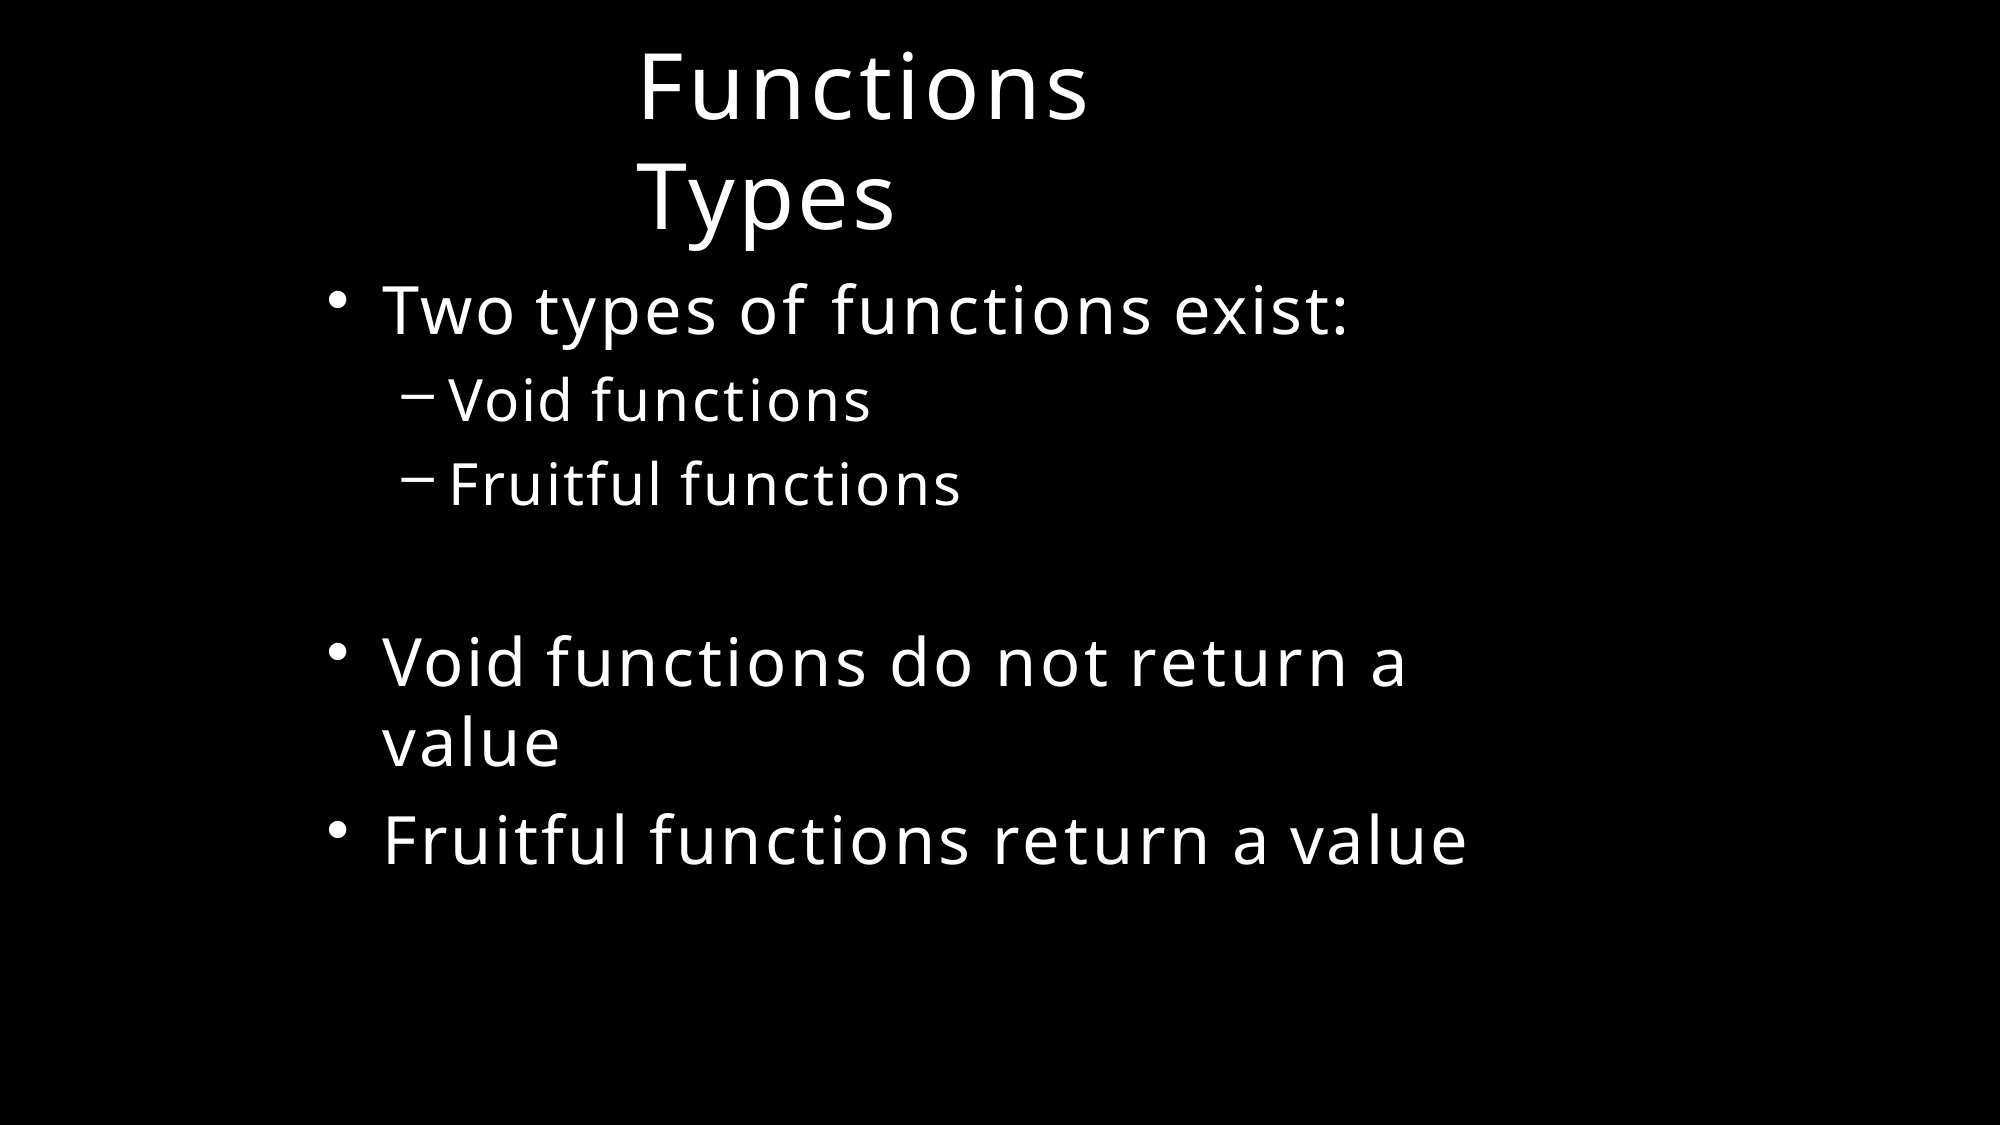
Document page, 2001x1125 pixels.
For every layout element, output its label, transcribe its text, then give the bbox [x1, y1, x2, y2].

text_box Two types of functions exist: Void functions Fruitful functions Void functions do not return a value Fruitful functions return a value [324, 247, 1529, 878]
title Functions Types [634, 25, 1366, 247]
